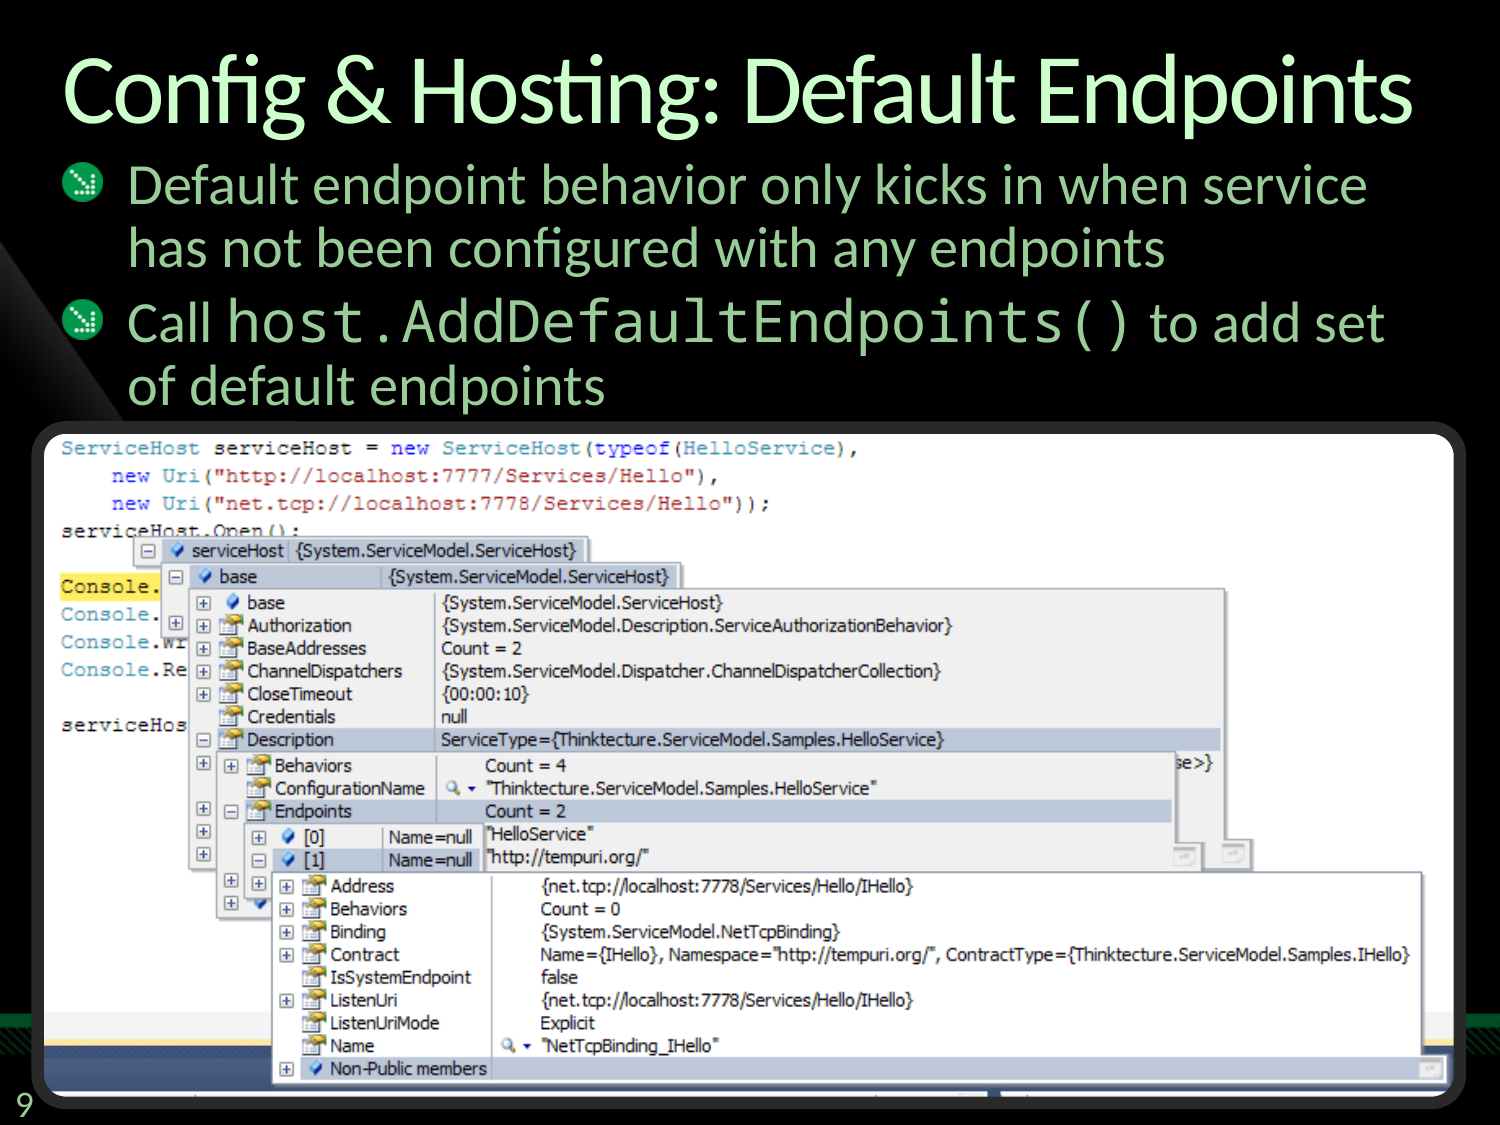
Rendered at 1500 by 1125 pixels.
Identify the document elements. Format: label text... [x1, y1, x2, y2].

slide_number 9 [0, 1072, 350, 1125]
title Config & Hosting: Default Endpoints [62, 37, 1438, 147]
list Default endpoint behavior only kicks in when service has not been configured with any endpoints Call host.AddDefaultEndpoints() to add set of default endpoints [62, 154, 1438, 421]
picture [0, 0, 1500, 1125]
